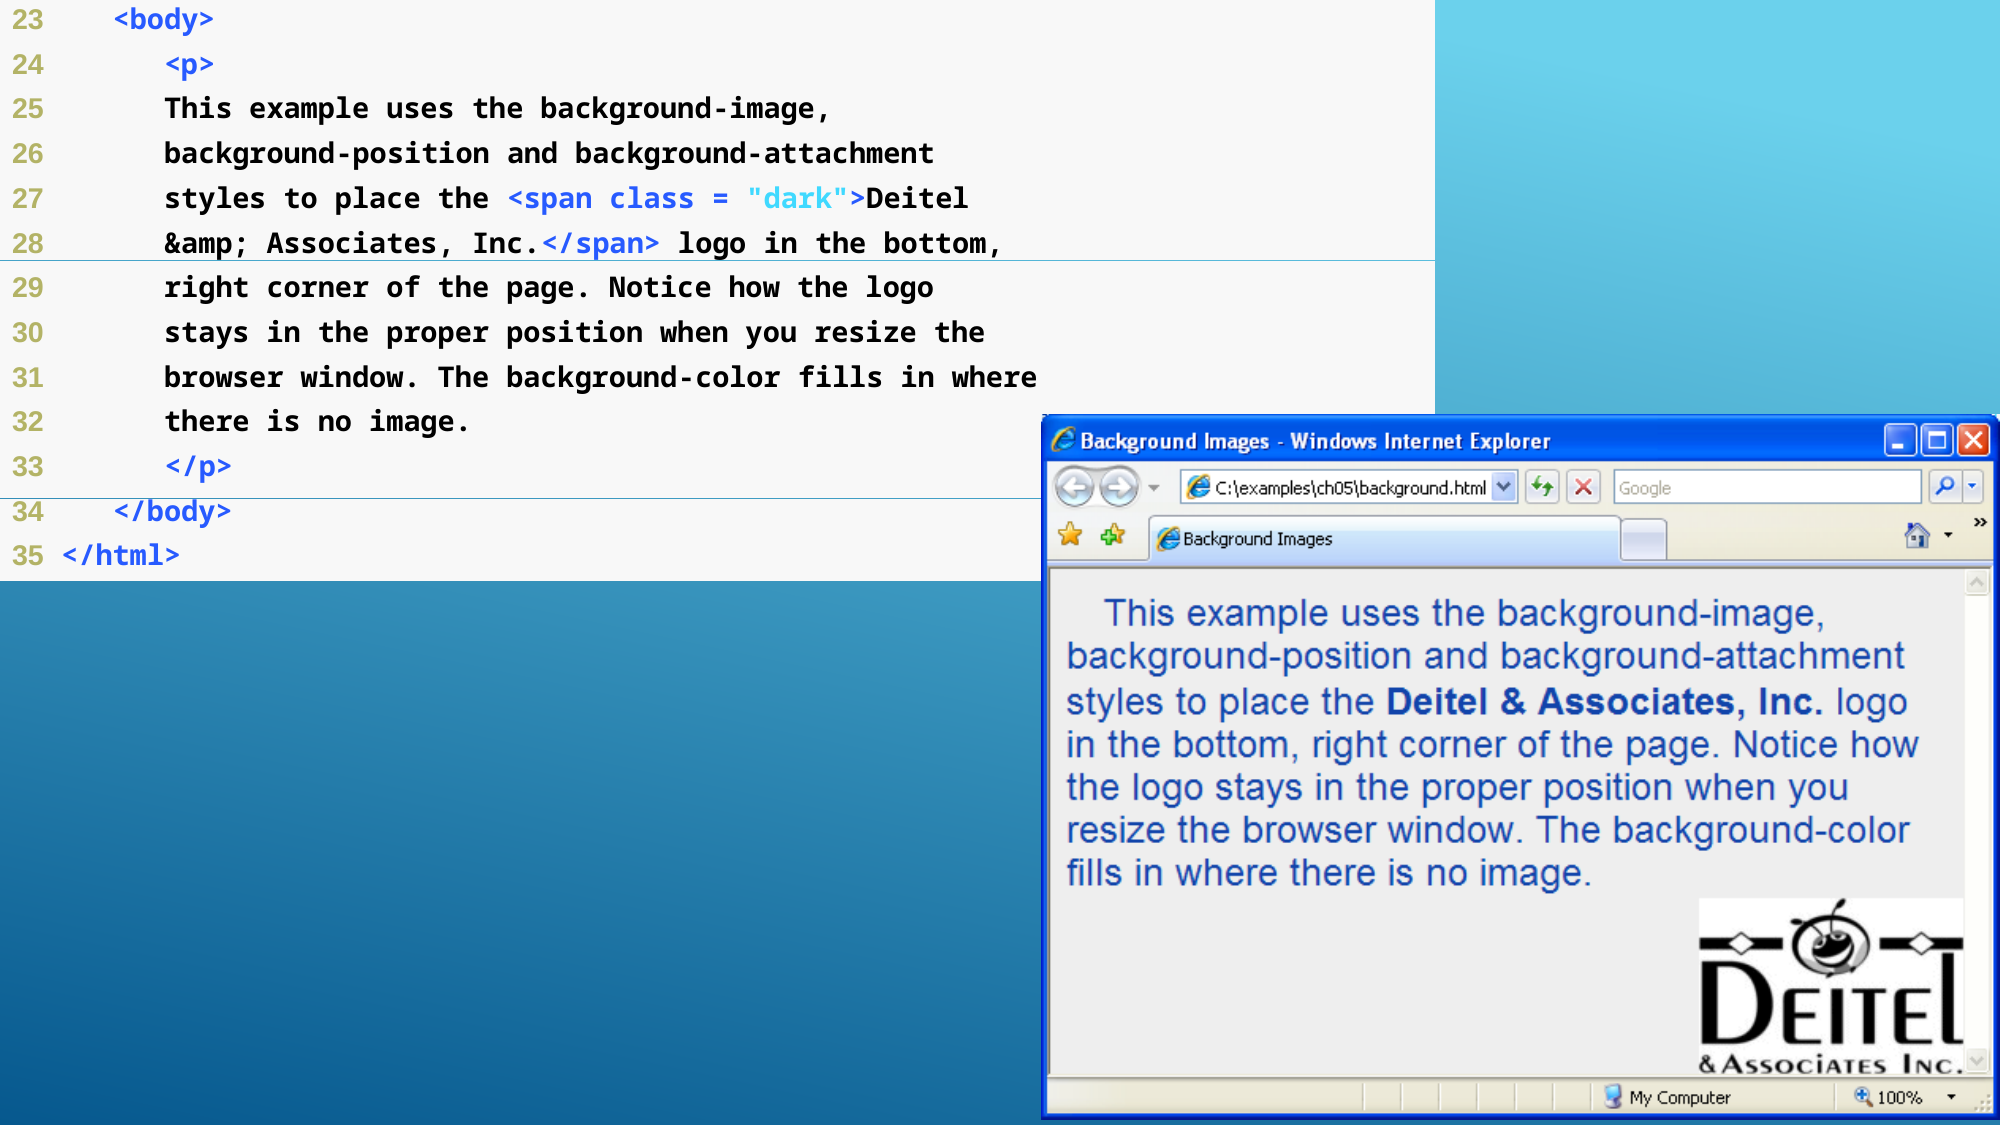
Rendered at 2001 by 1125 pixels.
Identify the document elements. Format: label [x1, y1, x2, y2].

text_box [0, 0, 1506, 622]
picture [1040, 414, 2000, 1121]
